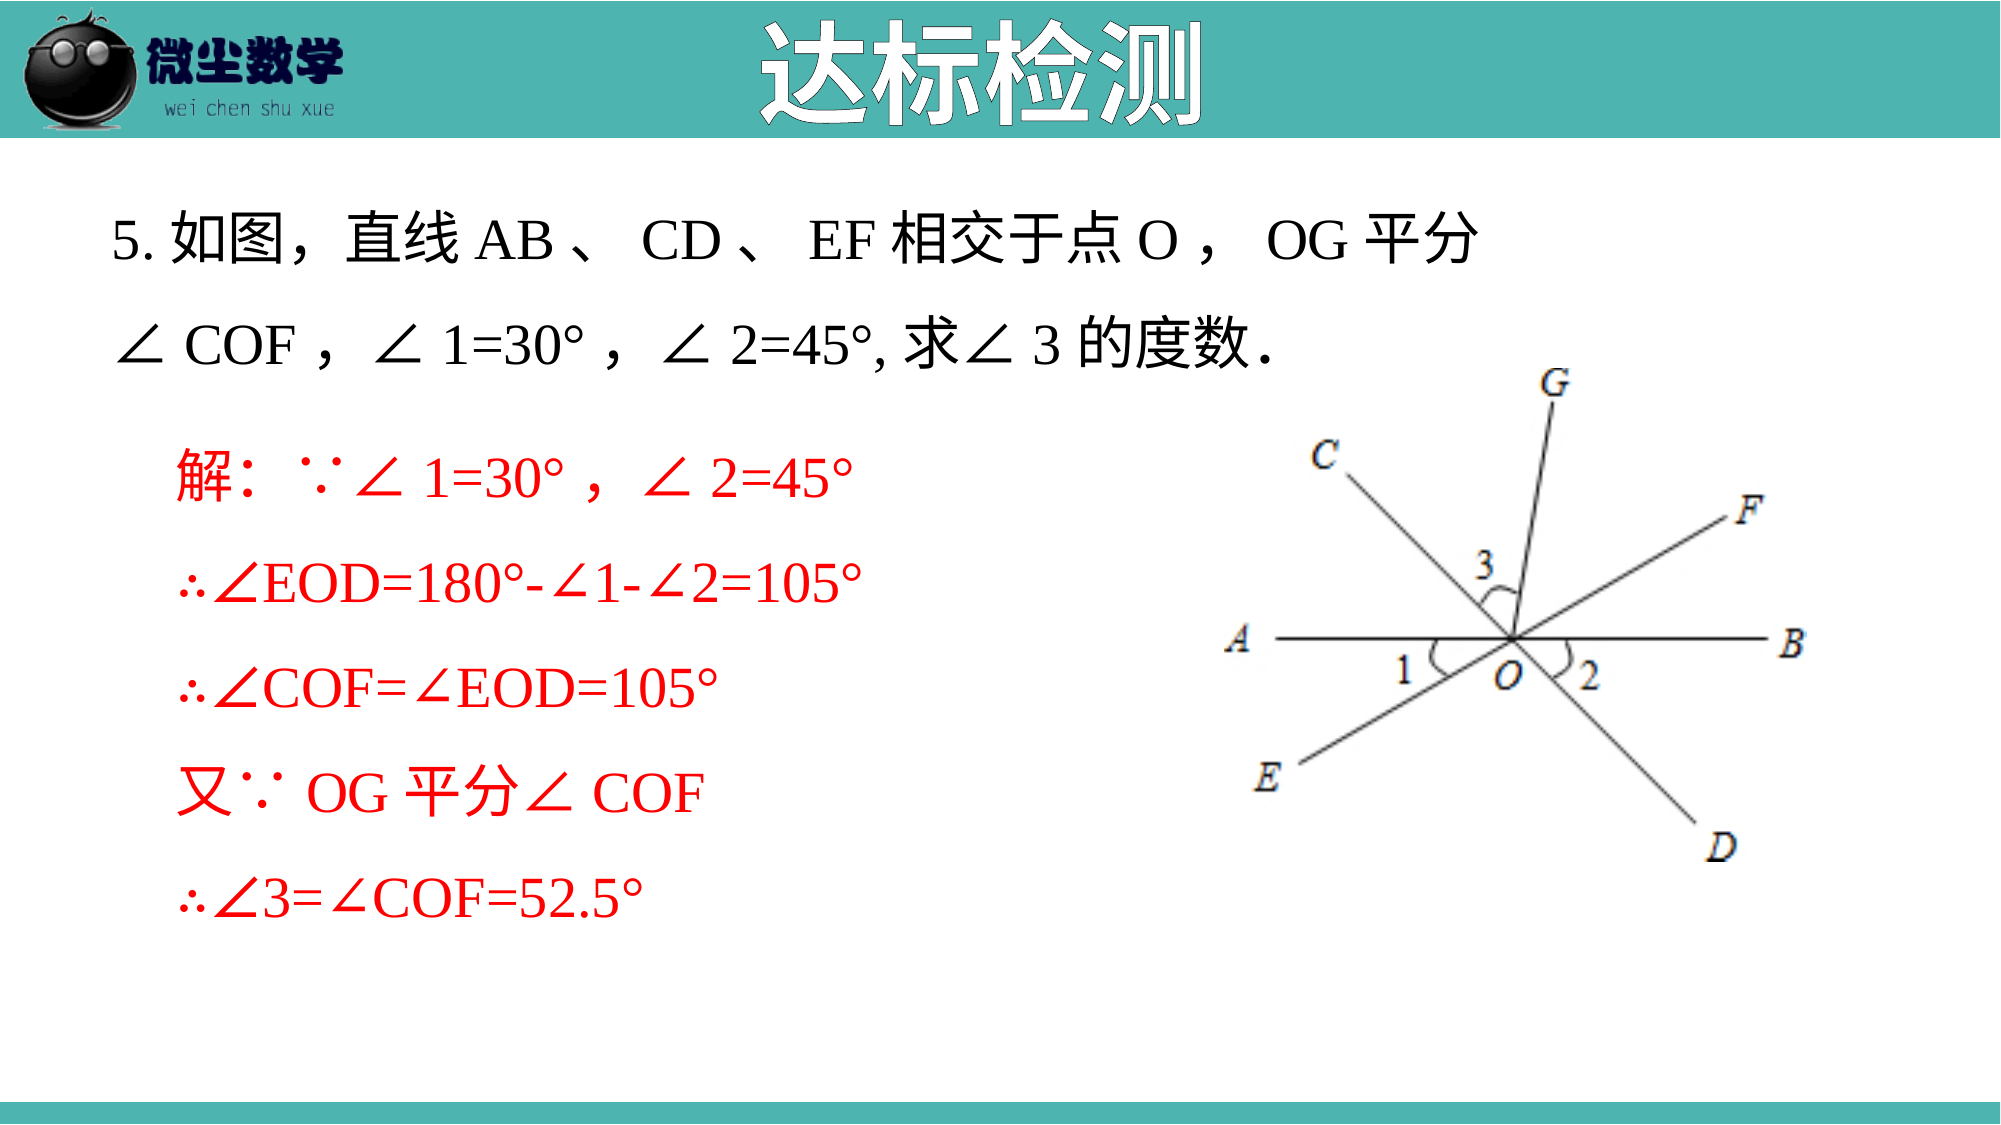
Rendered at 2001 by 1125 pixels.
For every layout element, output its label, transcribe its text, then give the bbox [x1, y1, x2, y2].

text_box 达标检测 [742, 0, 1223, 146]
text_box 5.如图，直线AB、CD、EF相交于点O，OG平分∠COF，∠1=30°，∠2=45°,求∠3的度数． [97, 159, 1996, 384]
picture [0, 1, 2001, 1124]
